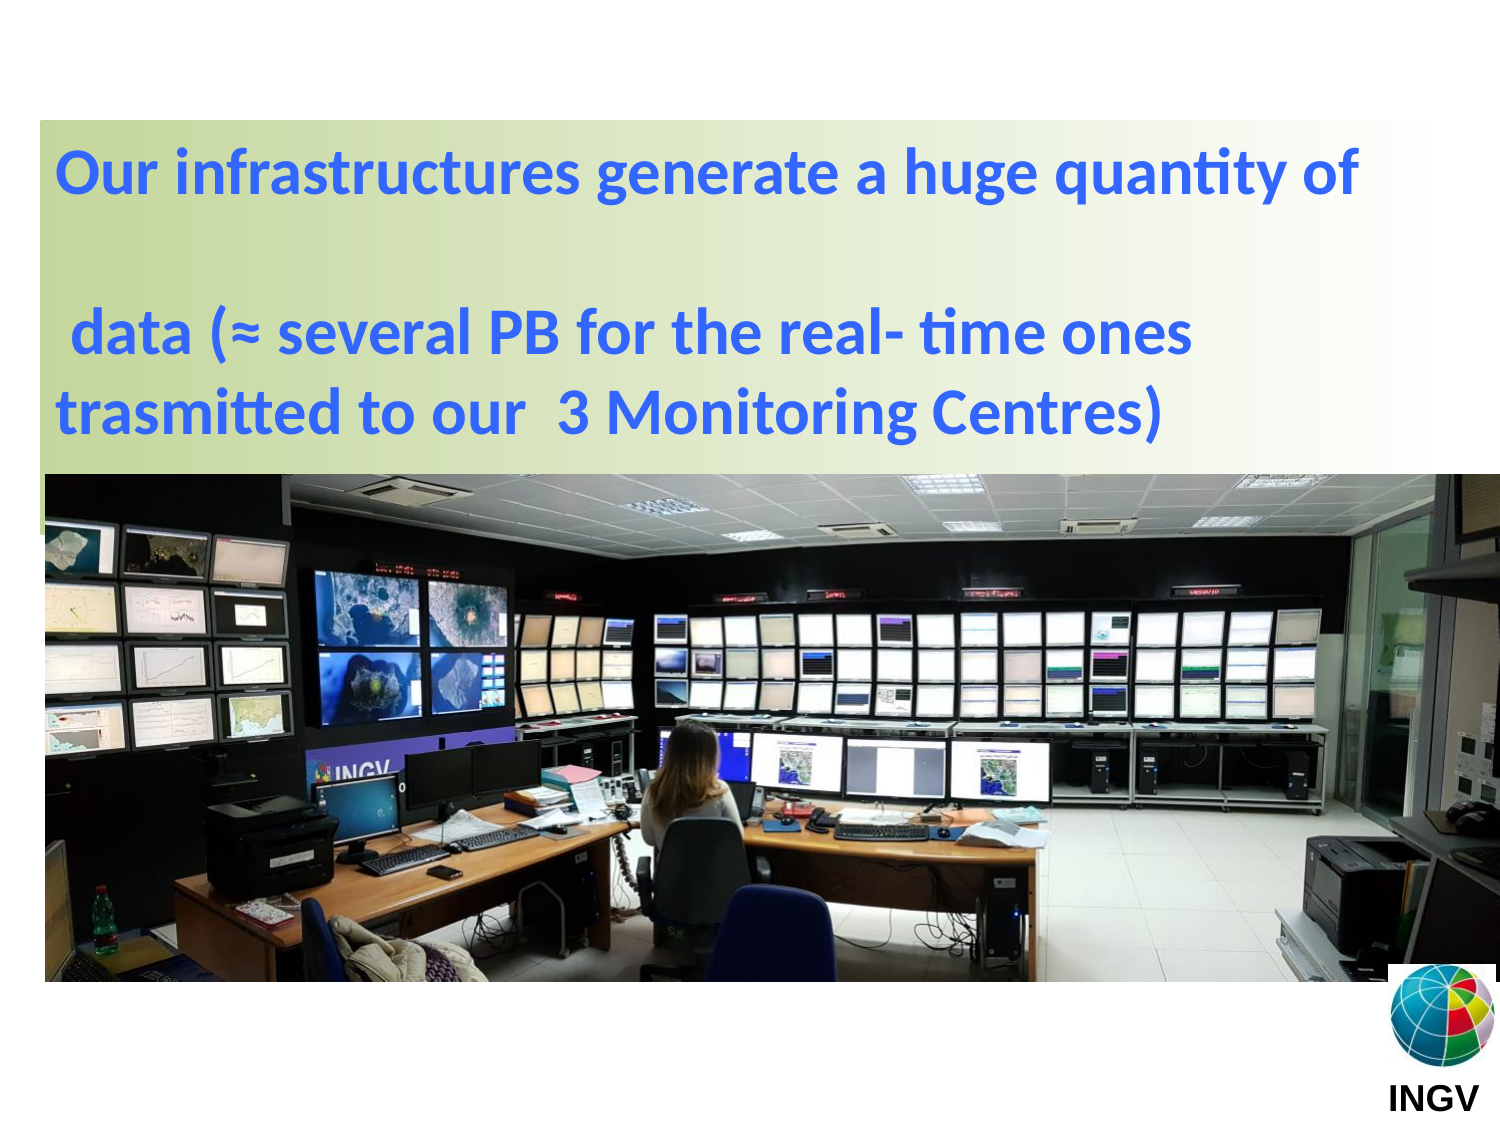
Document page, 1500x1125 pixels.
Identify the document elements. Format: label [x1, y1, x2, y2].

picture [1440, 973, 1446, 985]
picture [45, 474, 1500, 1068]
